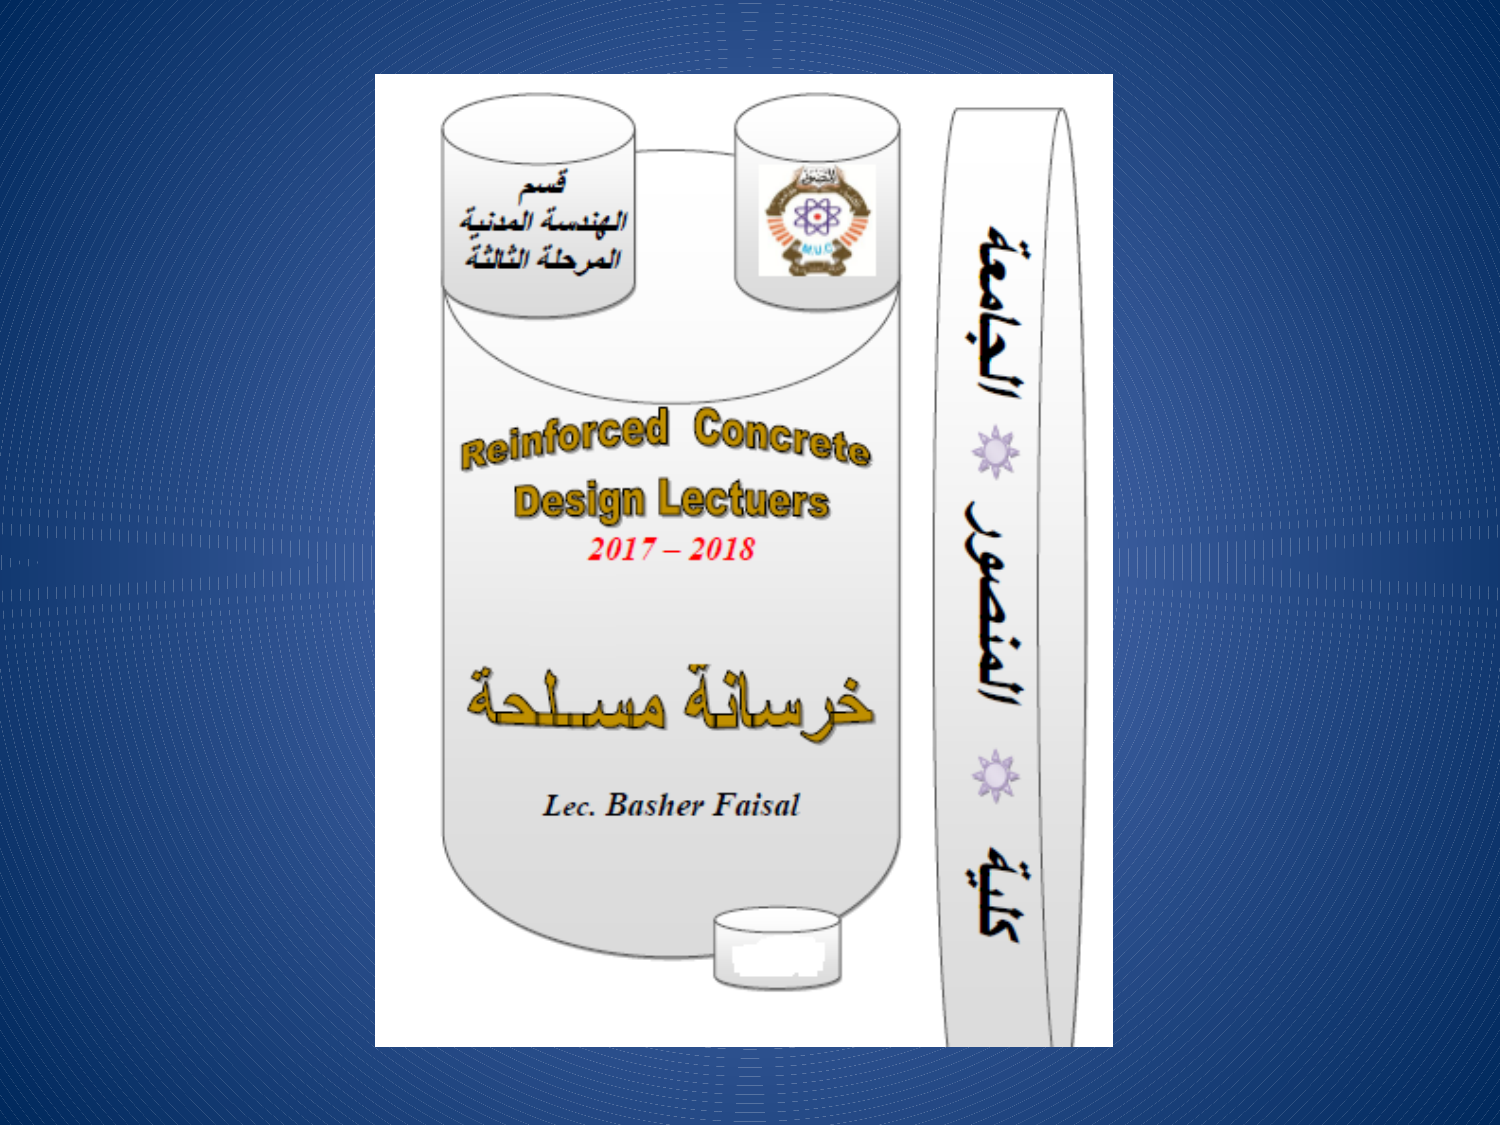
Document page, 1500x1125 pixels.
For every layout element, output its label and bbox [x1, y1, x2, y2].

picture [374, 74, 1113, 1048]
